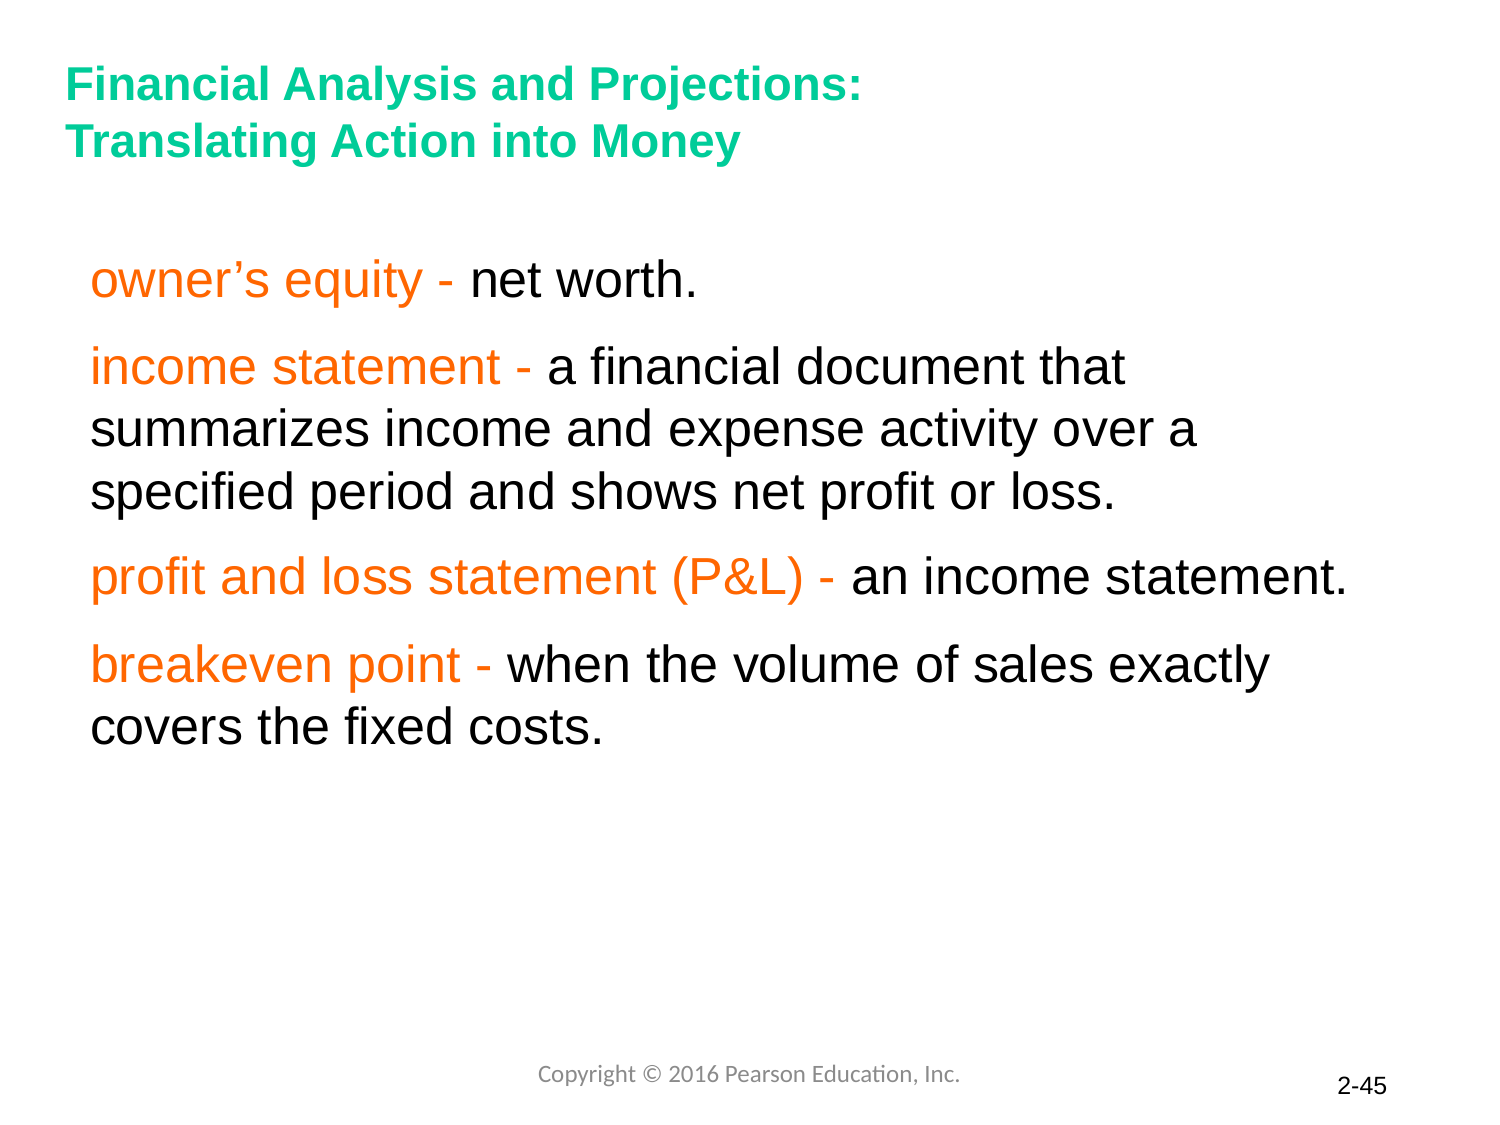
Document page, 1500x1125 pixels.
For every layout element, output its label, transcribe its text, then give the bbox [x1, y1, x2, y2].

list owner’s equity - net worth. income statement - a financial document that summarizes income and expense activity over a specified period and shows net profit or loss. profit and loss statement (P&L) - an income statement. breakeven point - when the volume of sales exactly covers the fixed costs. [75, 237, 1425, 980]
footer Copyright © 2016 Pearson Education, Inc. [512, 1042, 988, 1103]
title Financial Analysis and Projections: Translating Action into Money [50, 0, 1500, 175]
